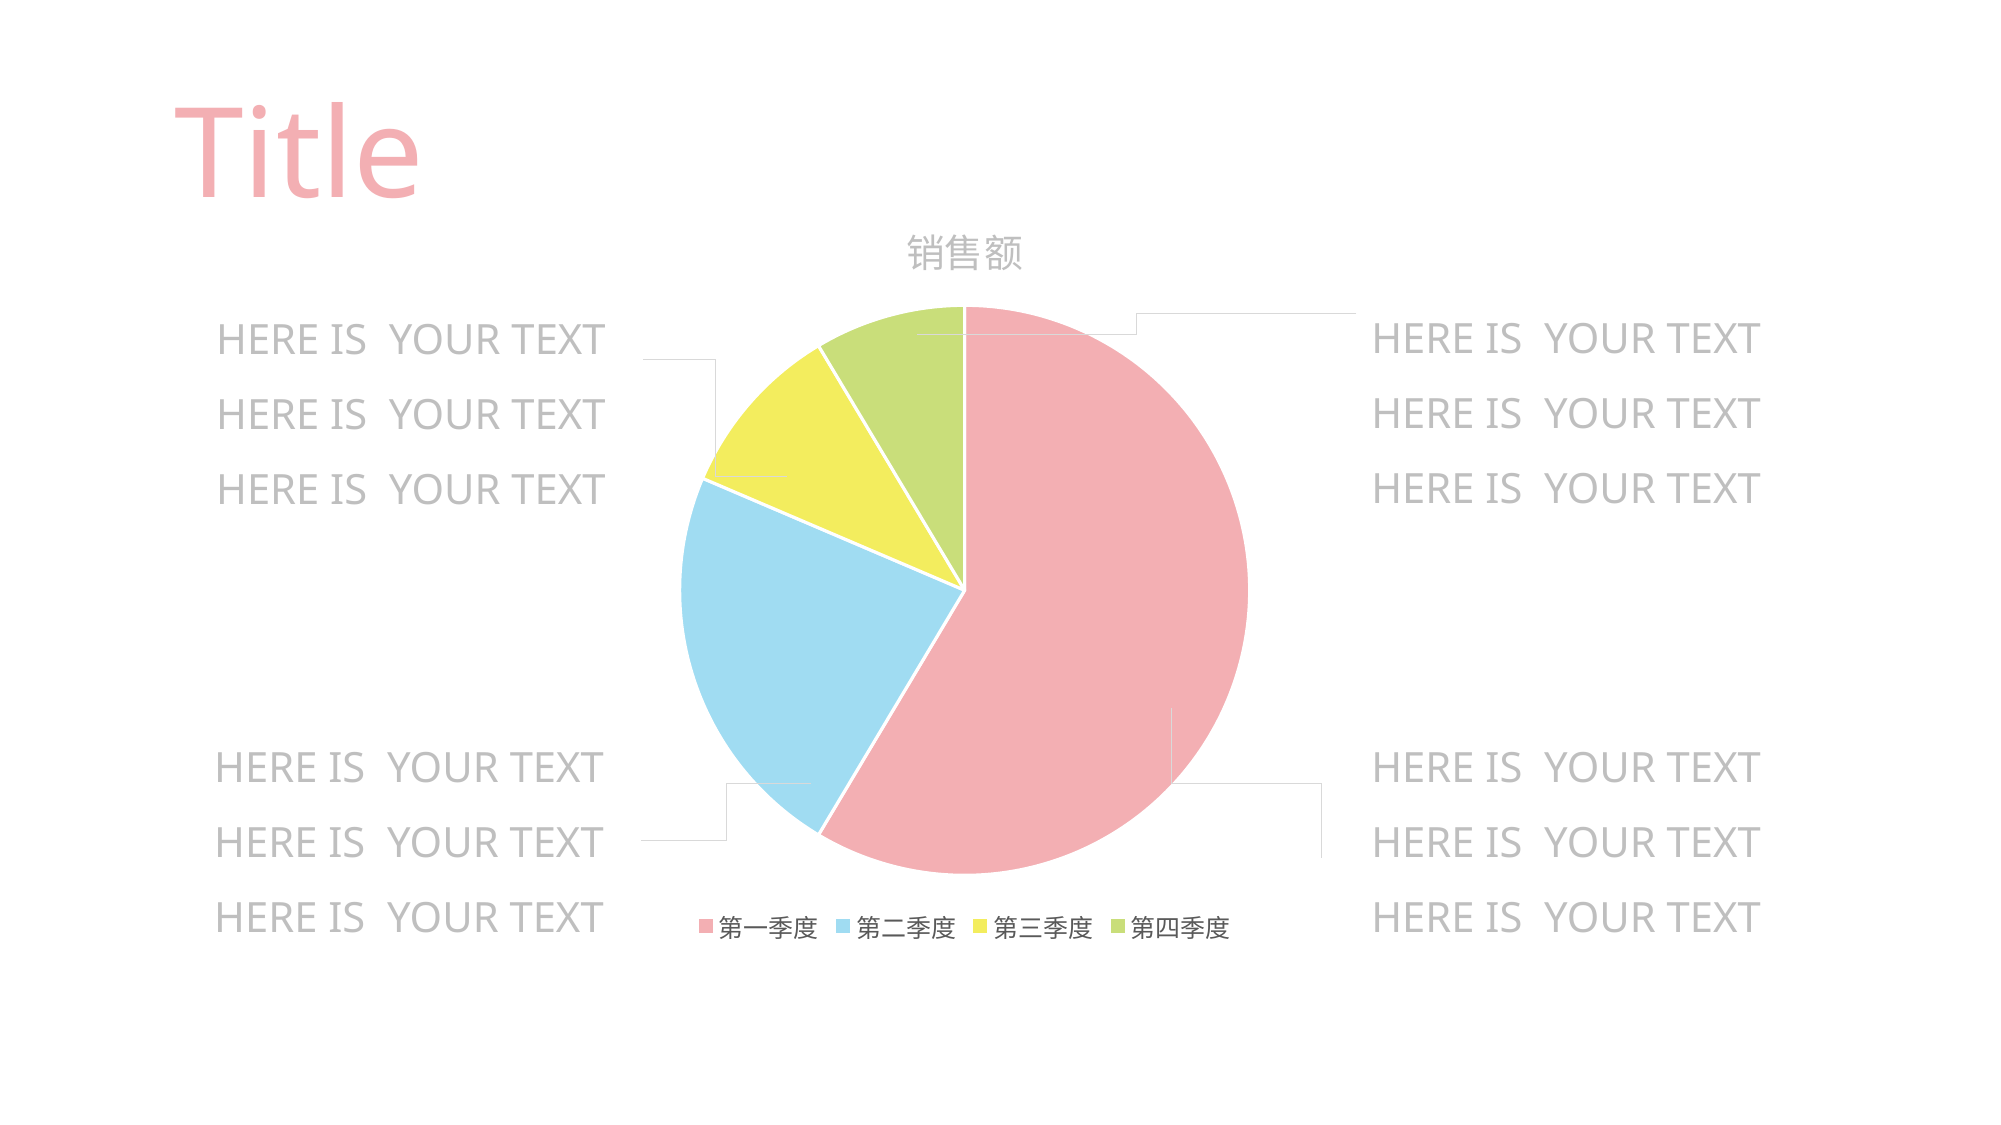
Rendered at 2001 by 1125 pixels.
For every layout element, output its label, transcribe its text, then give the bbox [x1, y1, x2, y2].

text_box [1171, 708, 1799, 1027]
text_box HERE IS YOUR TEXT HERE IS YOUR TEXT HERE IS YOUR TEXT [199, 708, 642, 1024]
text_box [916, 279, 1799, 598]
text_box Title [118, 65, 481, 231]
chart [391, 187, 1538, 951]
text_box HERE IS YOUR TEXT HERE IS YOUR TEXT HERE IS YOUR TEXT [201, 280, 391, 595]
